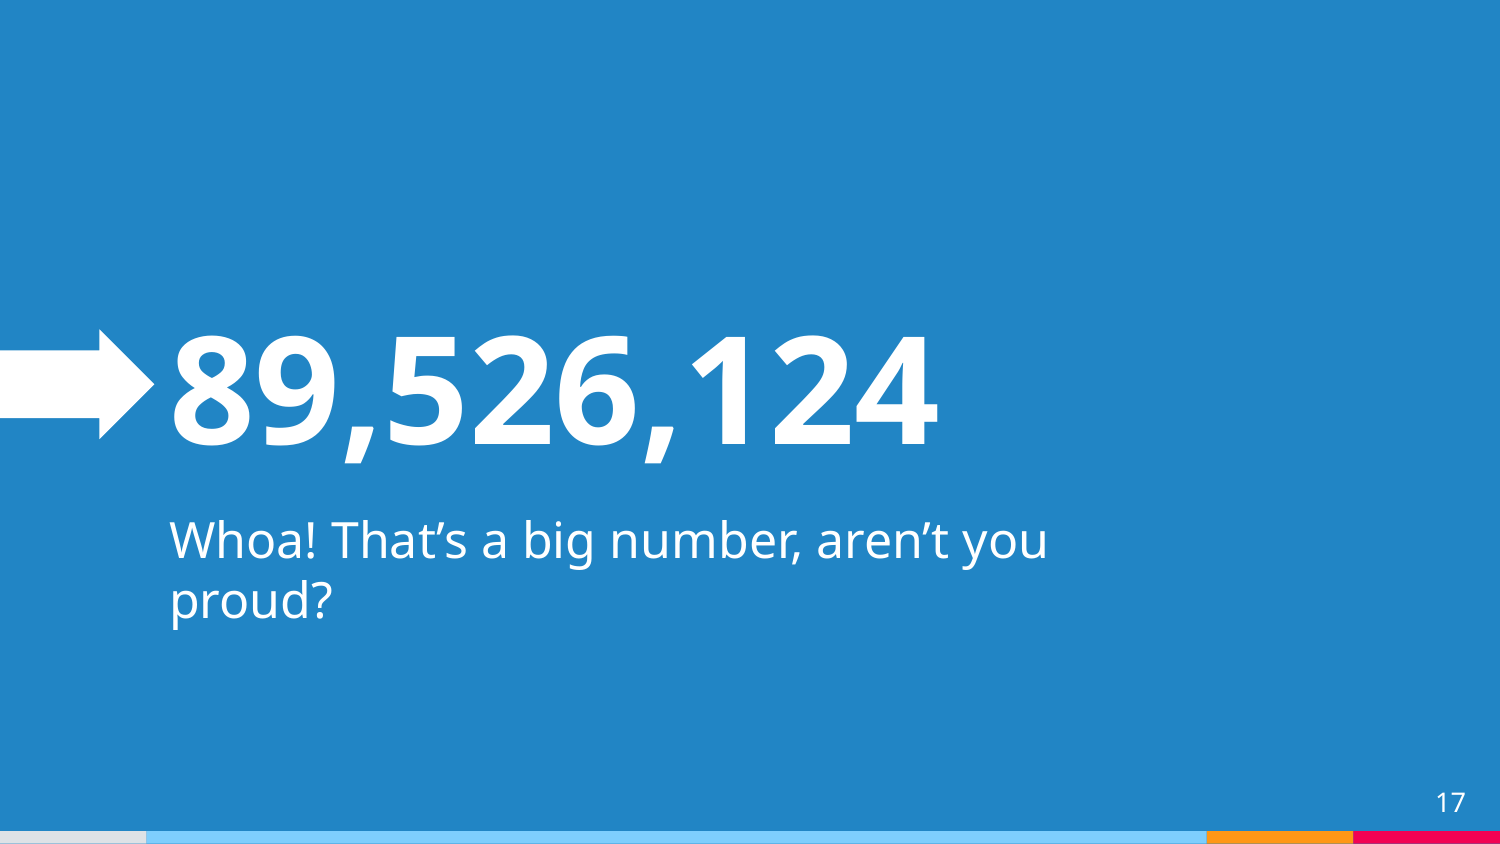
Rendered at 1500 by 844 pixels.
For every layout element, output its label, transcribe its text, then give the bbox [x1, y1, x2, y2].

text_box [0, 329, 155, 440]
title 89,526,124 [154, 354, 1212, 490]
slide_number 17 [1391, 770, 1482, 822]
subtitle Whoa! That’s a big number, aren’t you proud? [154, 493, 1212, 623]
